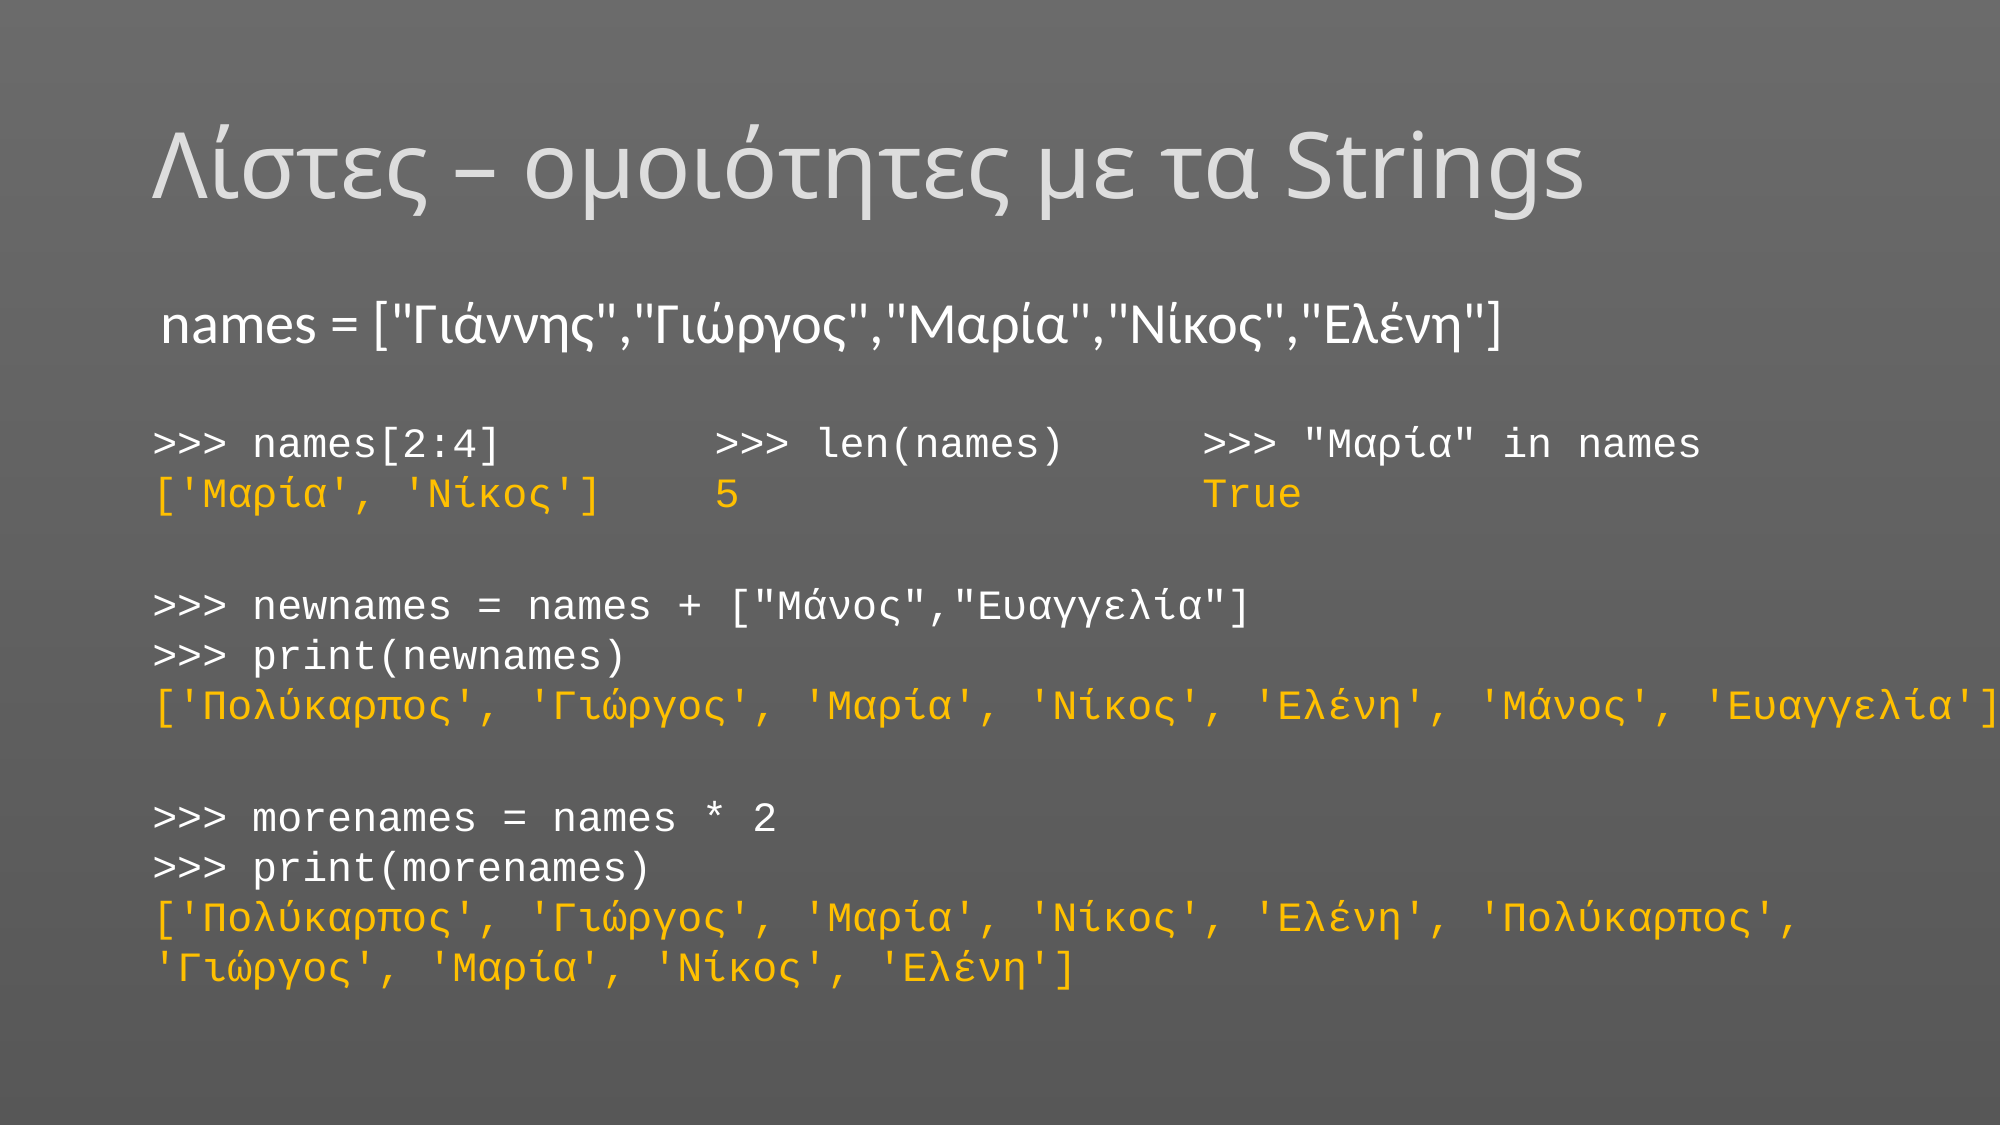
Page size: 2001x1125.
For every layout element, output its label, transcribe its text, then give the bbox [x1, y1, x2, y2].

text_box >>> newnames = names + ["Μάνος","Ευαγγελία"] >>> print(newnames) ['Πολύκαρπος', 'Γιώργος', 'Μαρία', 'Νίκος', 'Ελένη', 'Μάνος', 'Ευαγγελία'] [137, 570, 2000, 736]
text_box >>> names[2:4] ['Μαρία', 'Νίκος'] [137, 408, 670, 524]
text_box >>> "Μαρία" in names True [1241, 408, 2000, 524]
title Λίστες – ομοιότητες με τα Strings [137, 59, 1863, 278]
text_box >>> morenames = names * 2 >>> print(morenames) ['Πολύκαρπος', 'Γιώργος', 'Μαρία', 'Νίκος', 'Ελένη', 'Πολύκαρπος', 'Γιώργος', 'Μαρία', 'Νίκος', 'Ελένη'] [137, 782, 1962, 998]
text_box >>> len(names) 5 [699, 408, 1241, 524]
text_box names = ["Γιάννης","Γιώργος","Μαρία","Νίκος","Ελένη"] [146, 277, 1520, 363]
